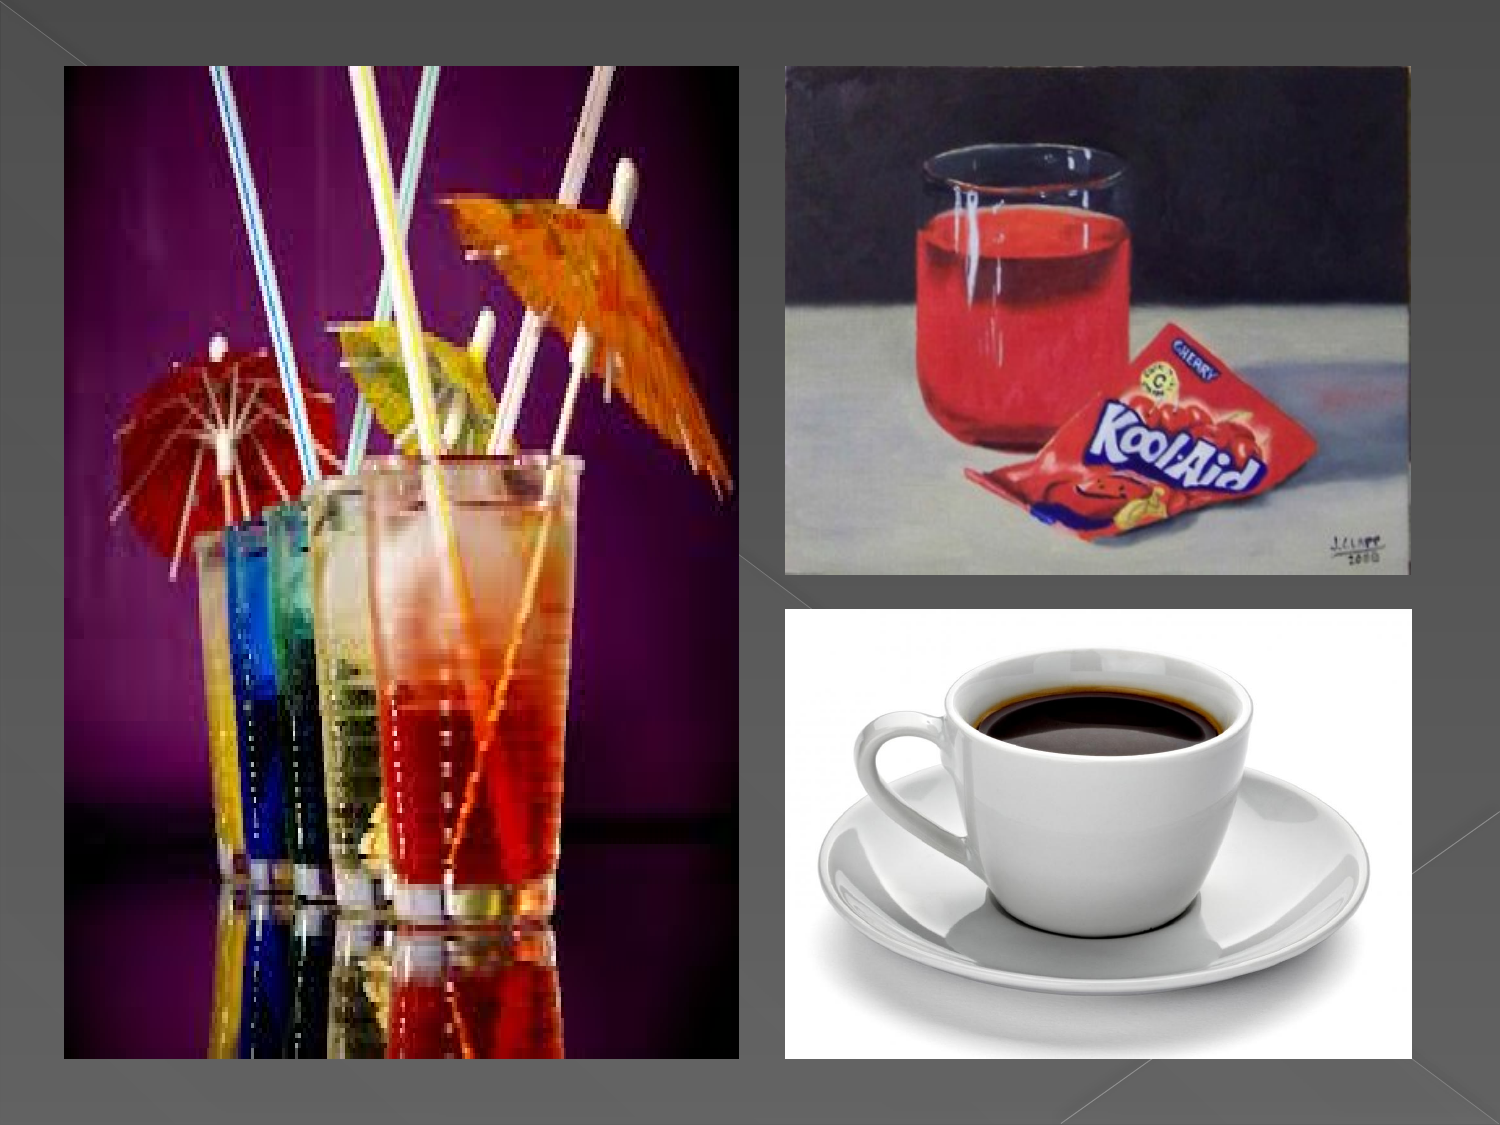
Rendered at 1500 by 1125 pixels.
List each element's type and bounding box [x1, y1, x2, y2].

picture [785, 609, 1412, 1059]
picture [64, 66, 739, 1059]
picture [785, 66, 1411, 575]
